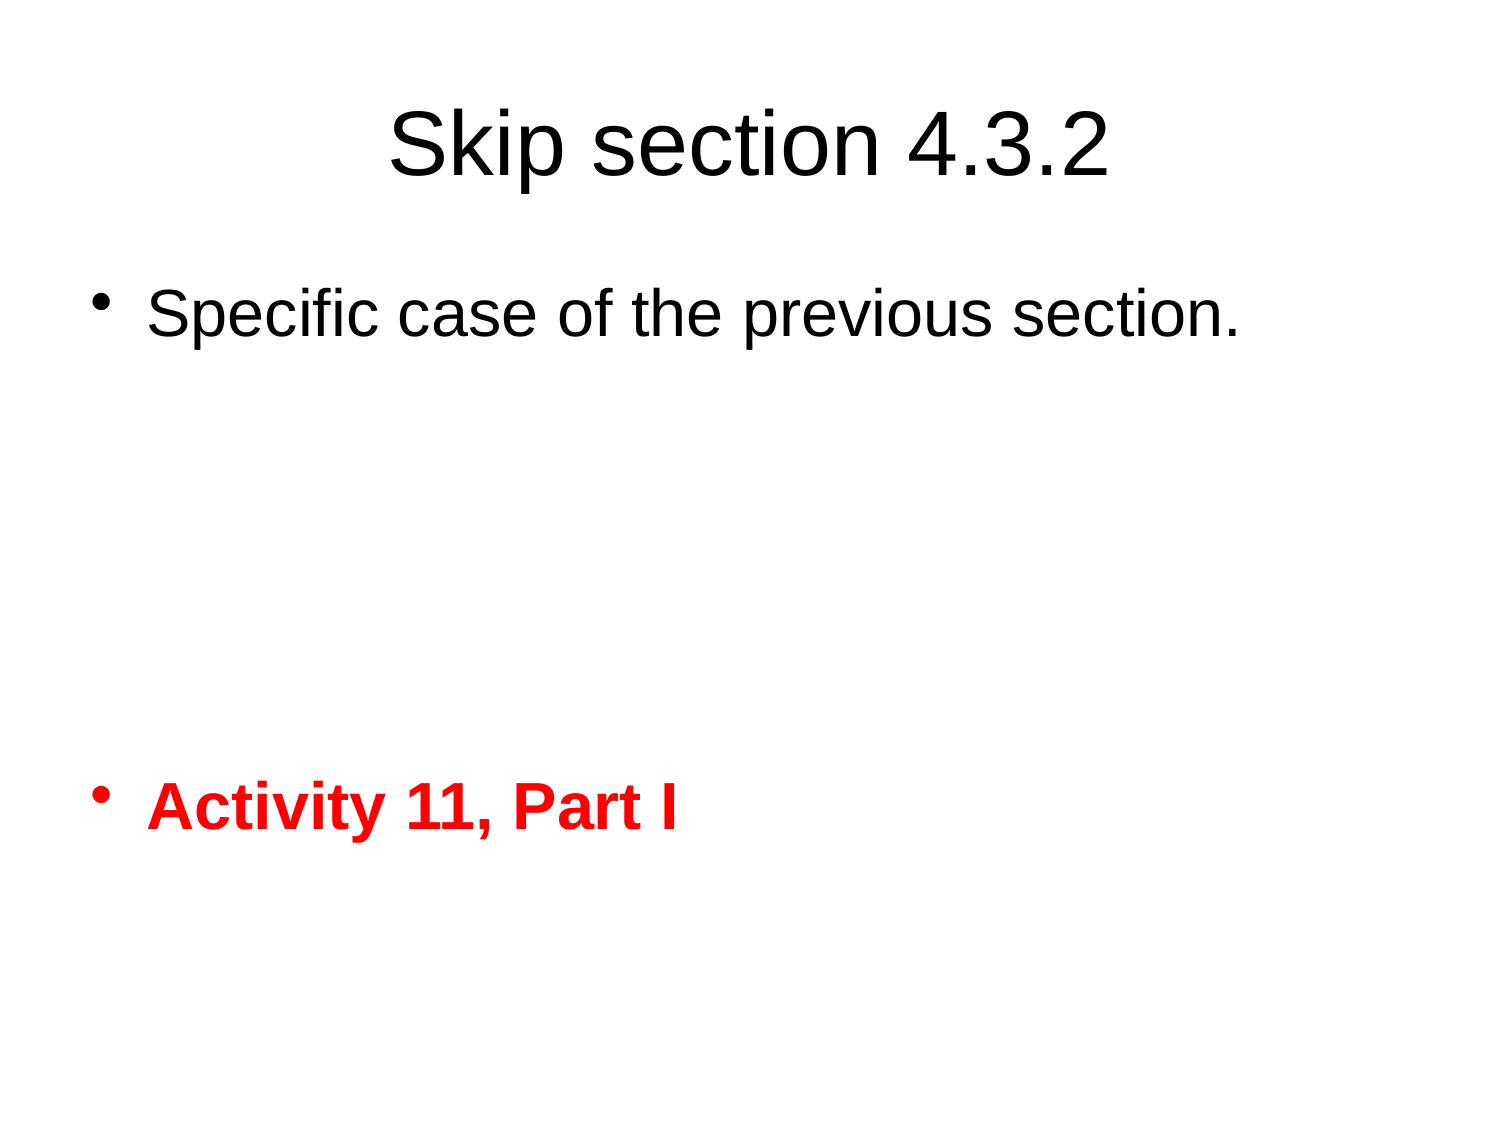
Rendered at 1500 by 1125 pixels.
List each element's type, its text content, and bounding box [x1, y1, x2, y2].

title Skip section 4.3.2 [74, 44, 1426, 233]
list Specific case of the previous section. Activity 11, Part I [74, 262, 1426, 1006]
